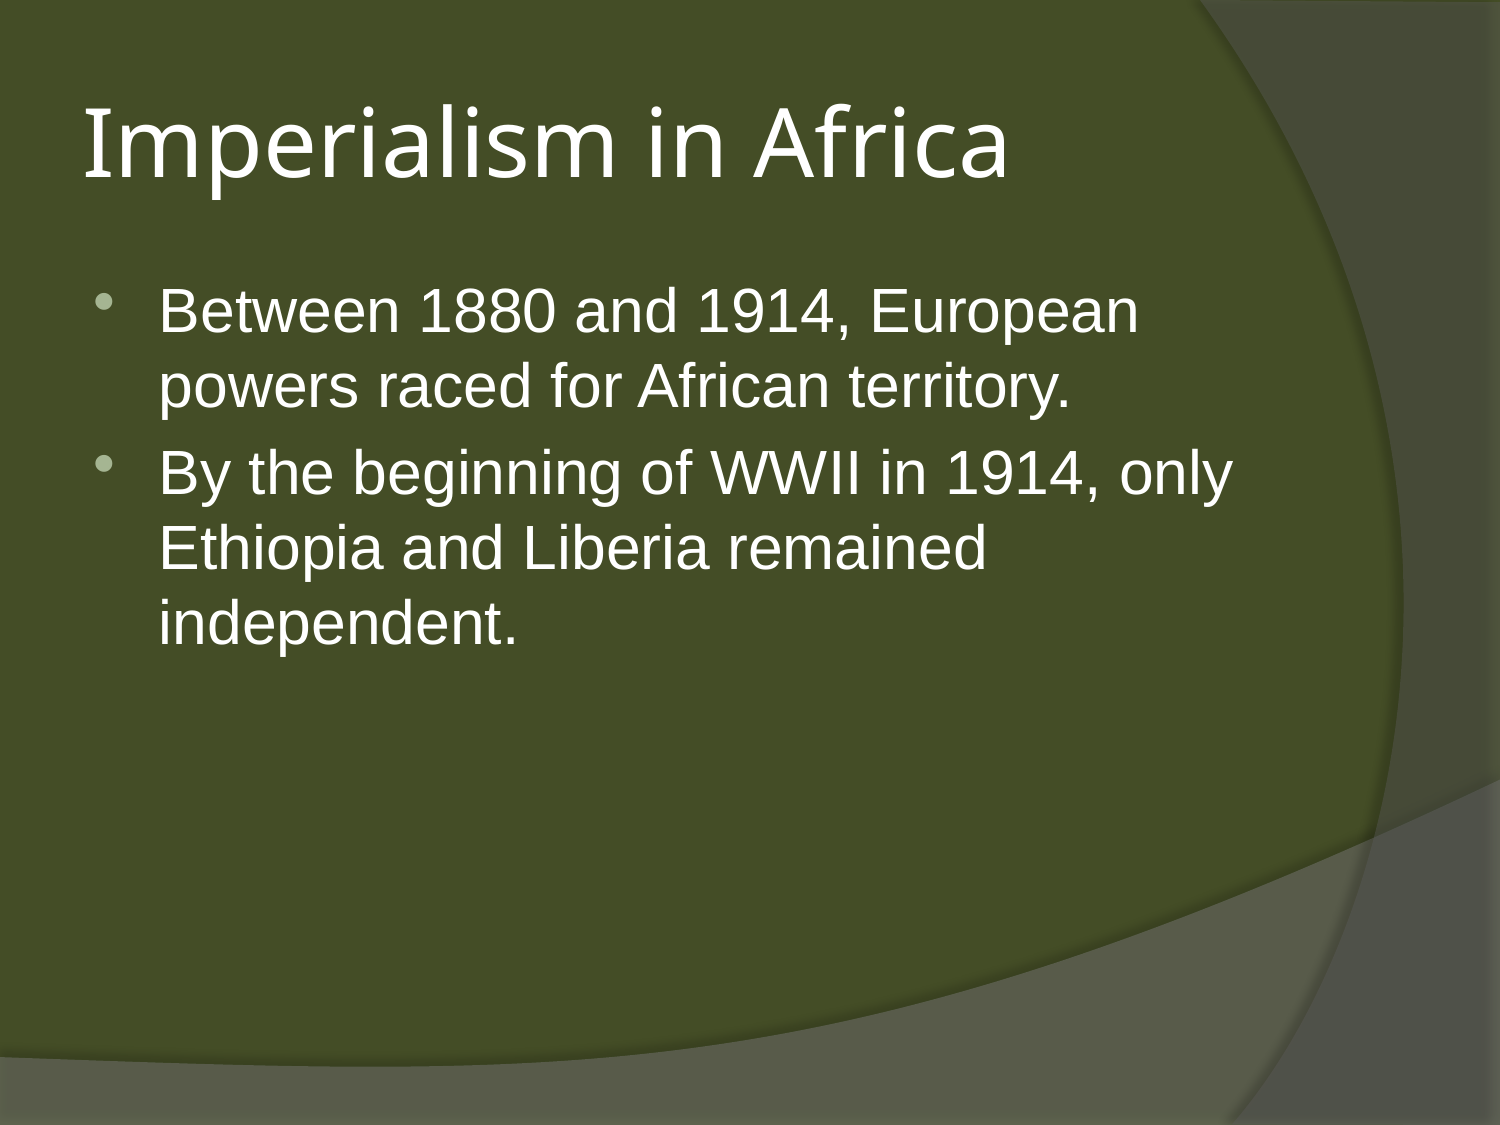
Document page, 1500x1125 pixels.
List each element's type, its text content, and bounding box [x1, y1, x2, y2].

title Imperialism in Africa [75, 45, 1300, 233]
list Between 1880 and 1914, European powers raced for African territory. By the beginning of WWII in 1914, only Ethiopia and Liberia remained independent. [75, 262, 1300, 1005]
